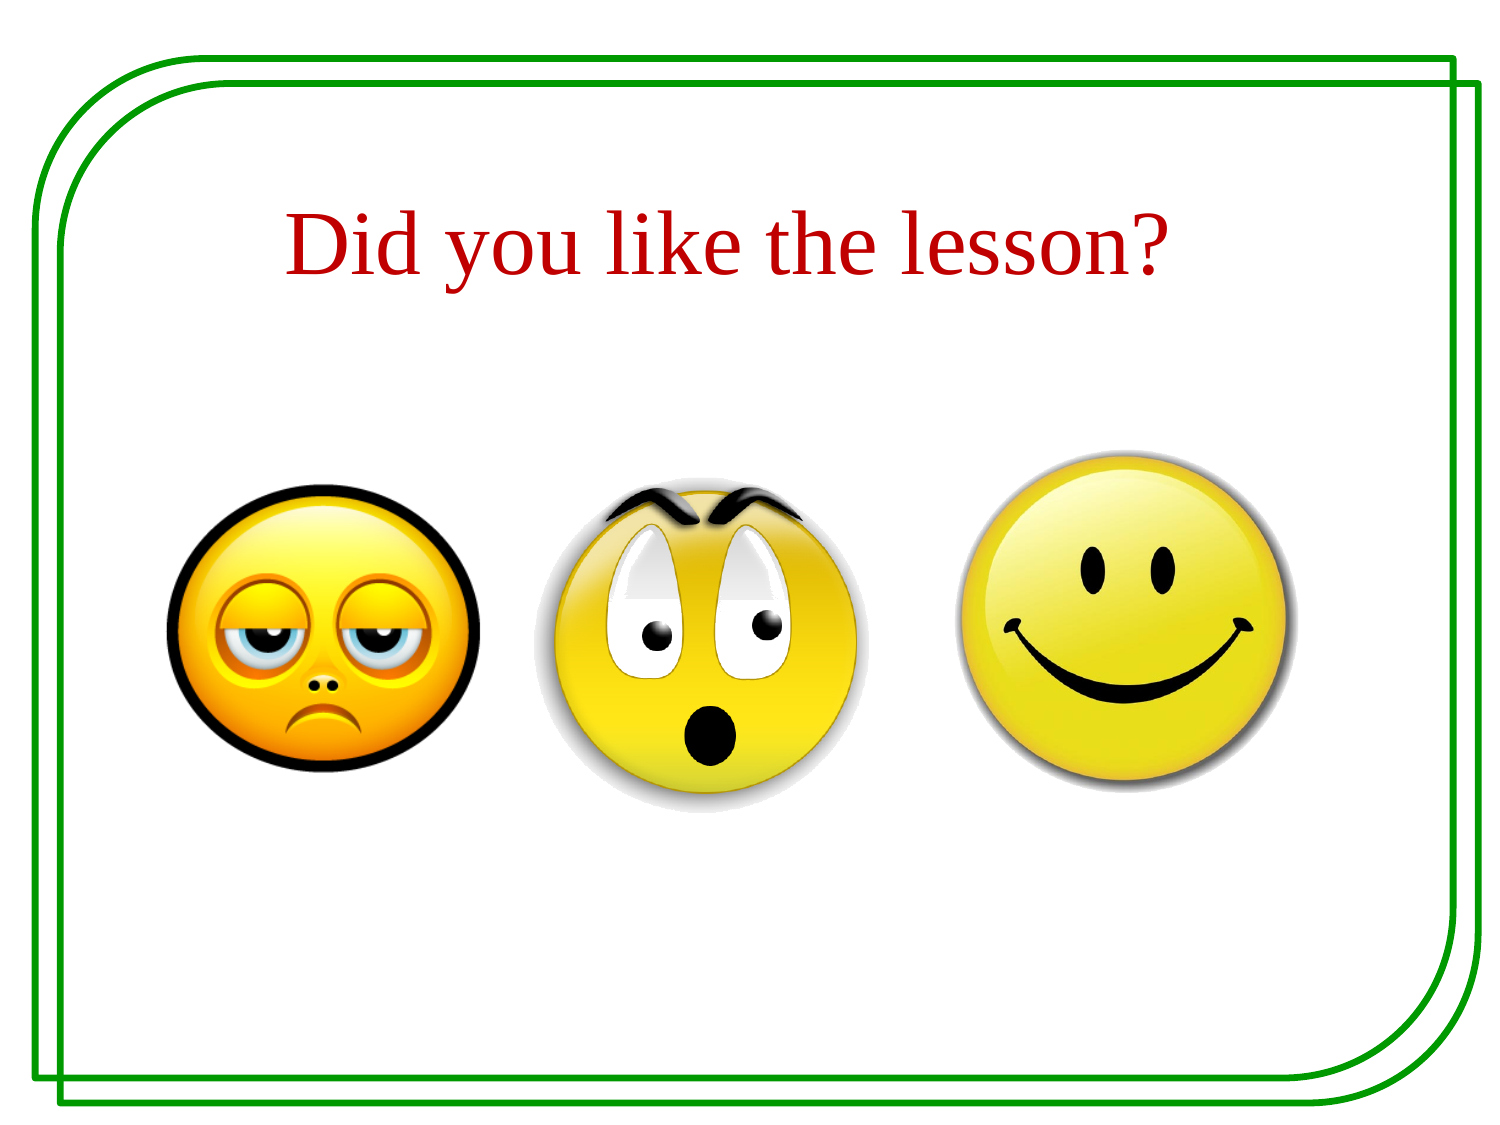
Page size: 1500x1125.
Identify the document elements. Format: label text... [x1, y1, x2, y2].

picture [140, 445, 508, 812]
text_box Did you like the lesson? [269, 175, 1360, 301]
text_box [58, 81, 1481, 1106]
picture [948, 445, 1304, 800]
text_box [33, 56, 1456, 1081]
picture [515, 456, 894, 836]
